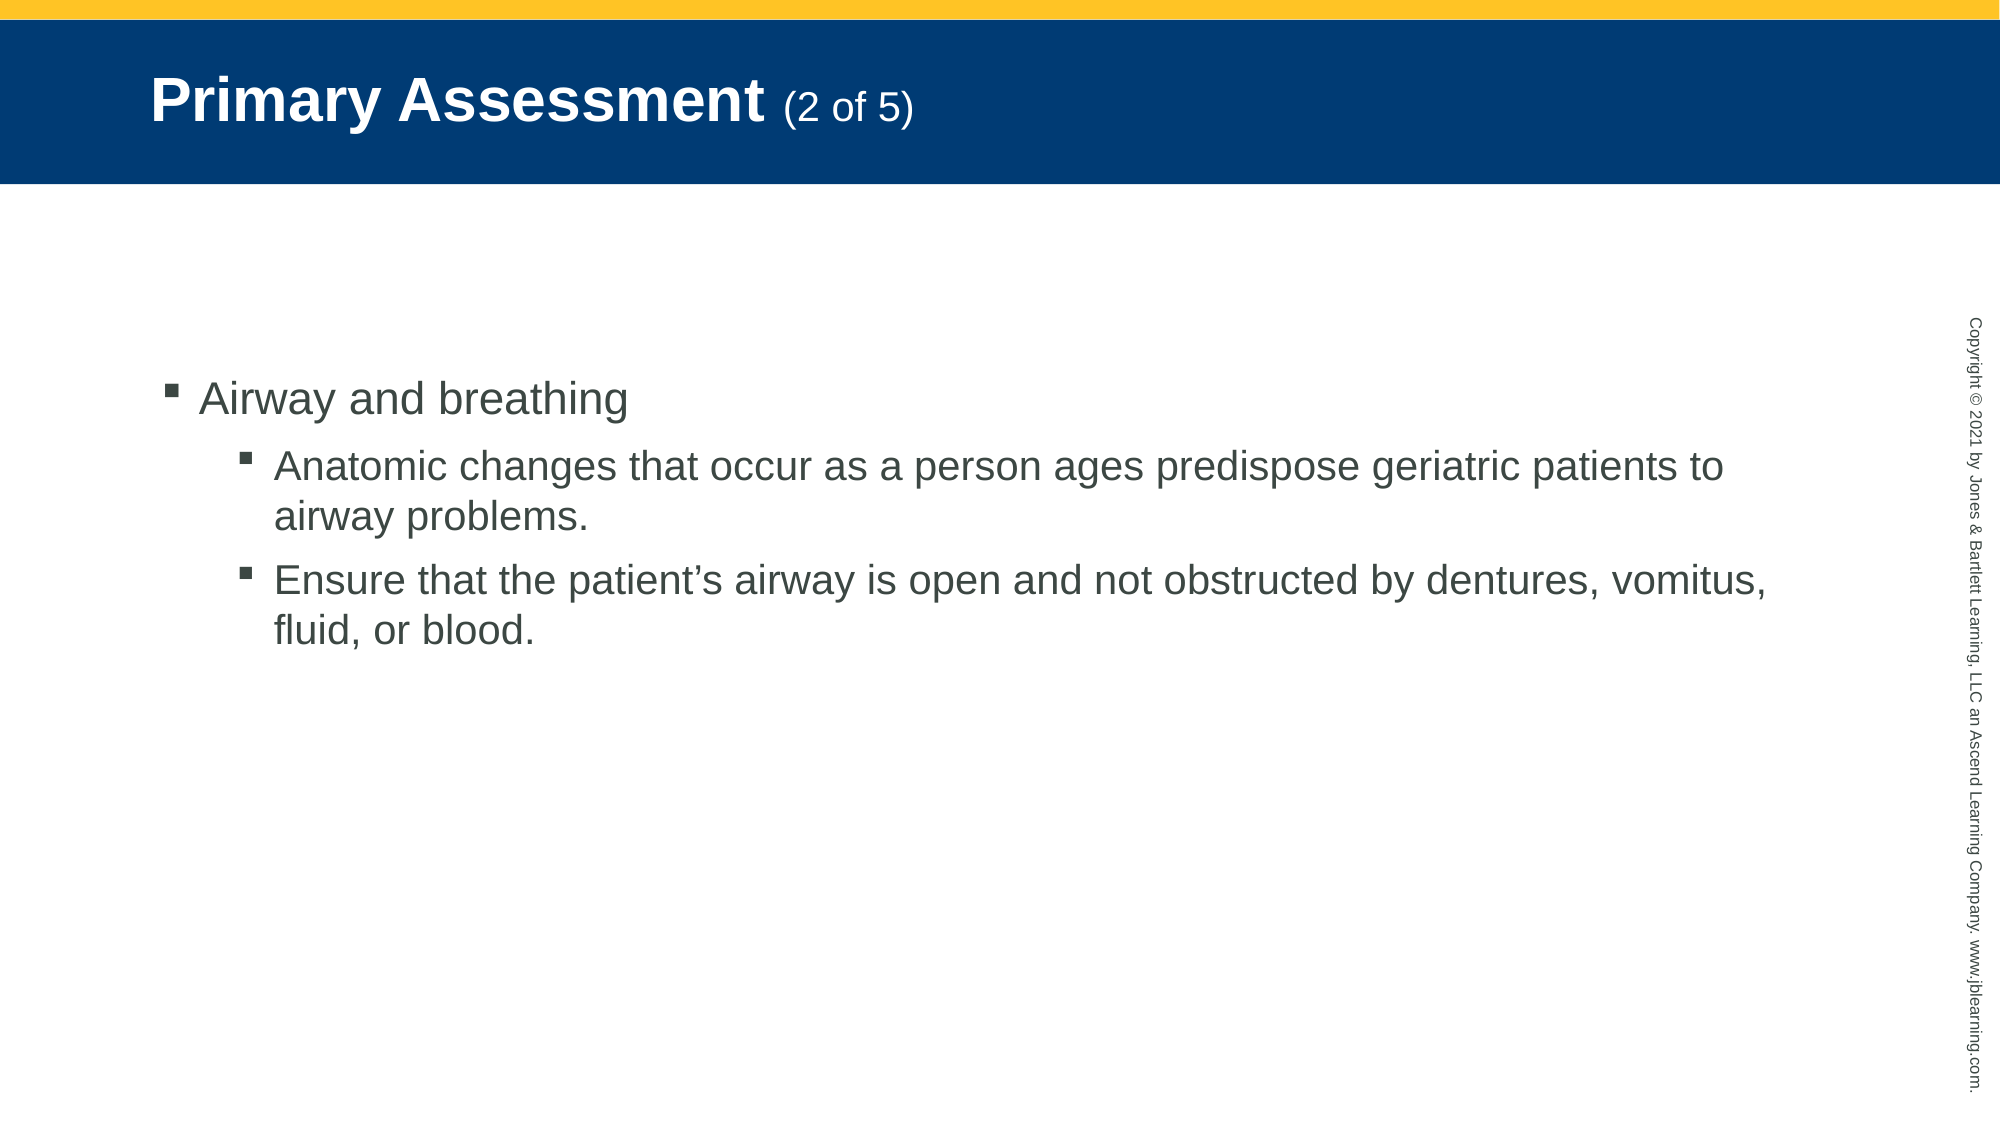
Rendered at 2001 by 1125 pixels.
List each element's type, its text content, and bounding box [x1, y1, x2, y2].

title Primary Assessment (2 of 5) [0, 19, 2000, 185]
list Airway and breathing Anatomic changes that occur as a person ages predispose geriatric patients to airway problems. Ensure that the patient’s airway is open and not obstructed by dentures, vomitus, fluid, or blood. [146, 361, 1859, 1016]
